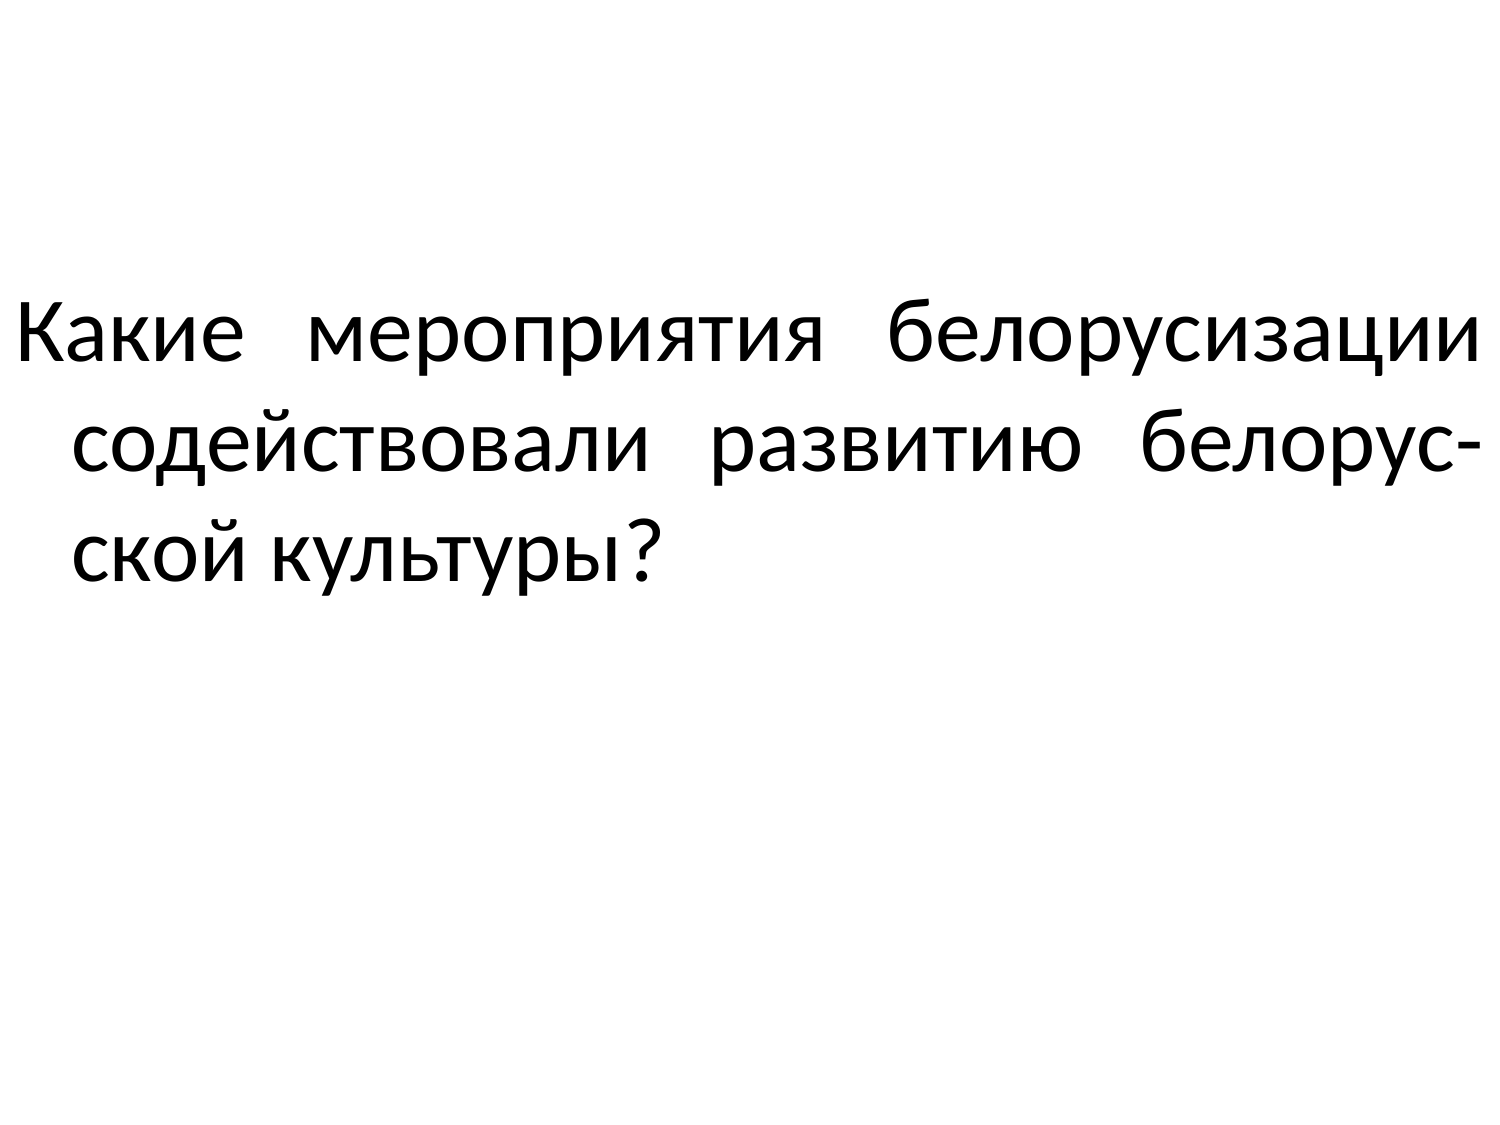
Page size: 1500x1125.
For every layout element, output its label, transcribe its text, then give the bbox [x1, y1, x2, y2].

list Какие мероприятия белорусизации содействовали развитию белорус-ской культуры? [0, 262, 1500, 1005]
